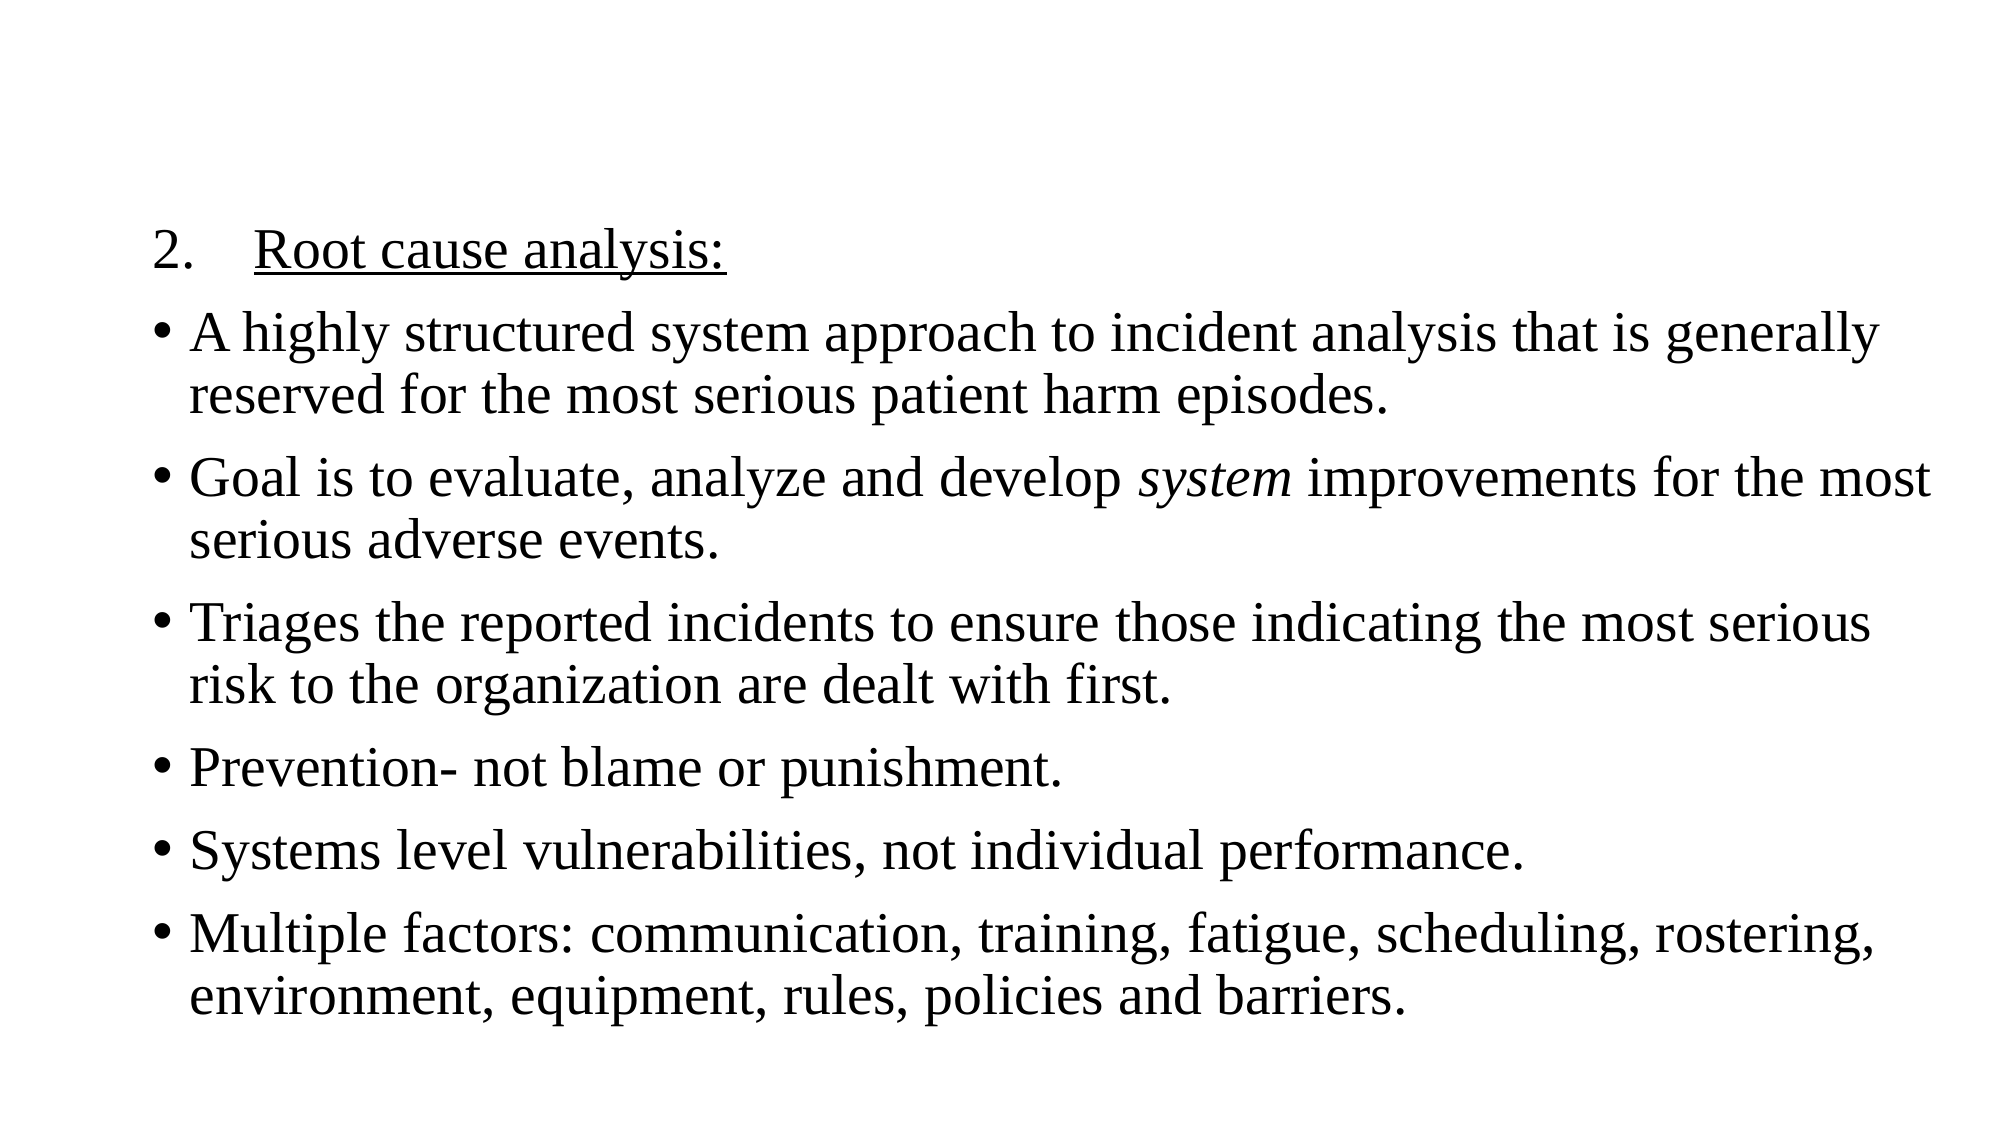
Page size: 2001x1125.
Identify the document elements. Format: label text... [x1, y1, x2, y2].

list 2. Root cause analysis: A highly structured system approach to incident analysis that is generally reserved for the most serious patient harm episodes. Goal is to evaluate, analyze and develop system improvements for the most serious adverse events. Triages the reported incidents to ensure those indicating the most serious risk to the organization are dealt with first. Prevention- not blame or punishment. Systems level vulnerabilities, not individual performance. Multiple factors: communication, training, fatigue, scheduling, rostering, environment, equipment, rules, policies and barriers. [137, 211, 1970, 1039]
